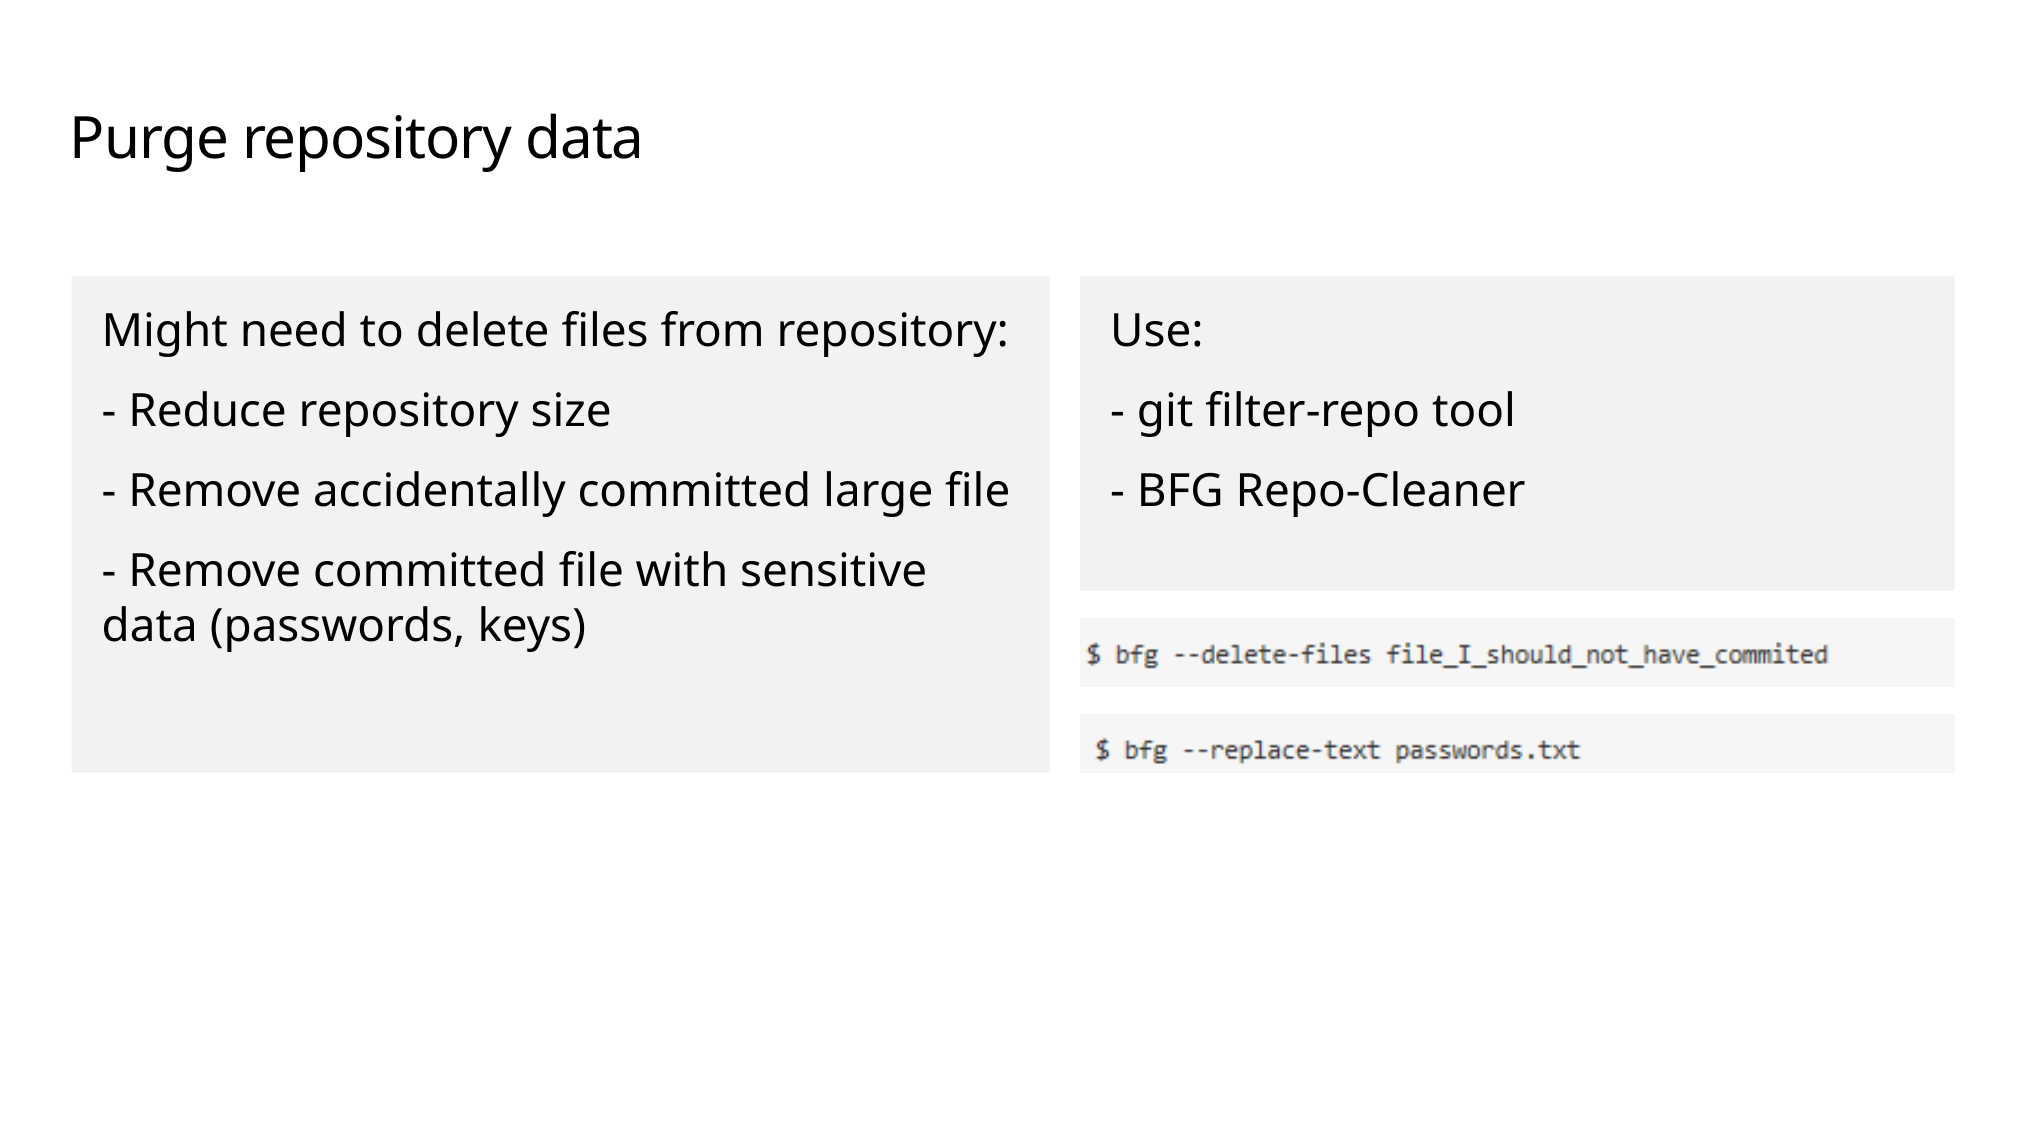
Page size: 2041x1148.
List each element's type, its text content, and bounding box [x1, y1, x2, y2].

picture [1079, 713, 1955, 773]
text_box Use: - git filter-repo tool - BFG Repo-Cleaner [1080, 276, 1955, 591]
text_box Might need to delete files from repository: - Reduce repository size - Remove accidentally committed large file - Remove committed file with sensitive data (passwords, keys) [71, 276, 1050, 773]
picture [1079, 618, 1955, 687]
title Purge repository data [70, 103, 1969, 172]
